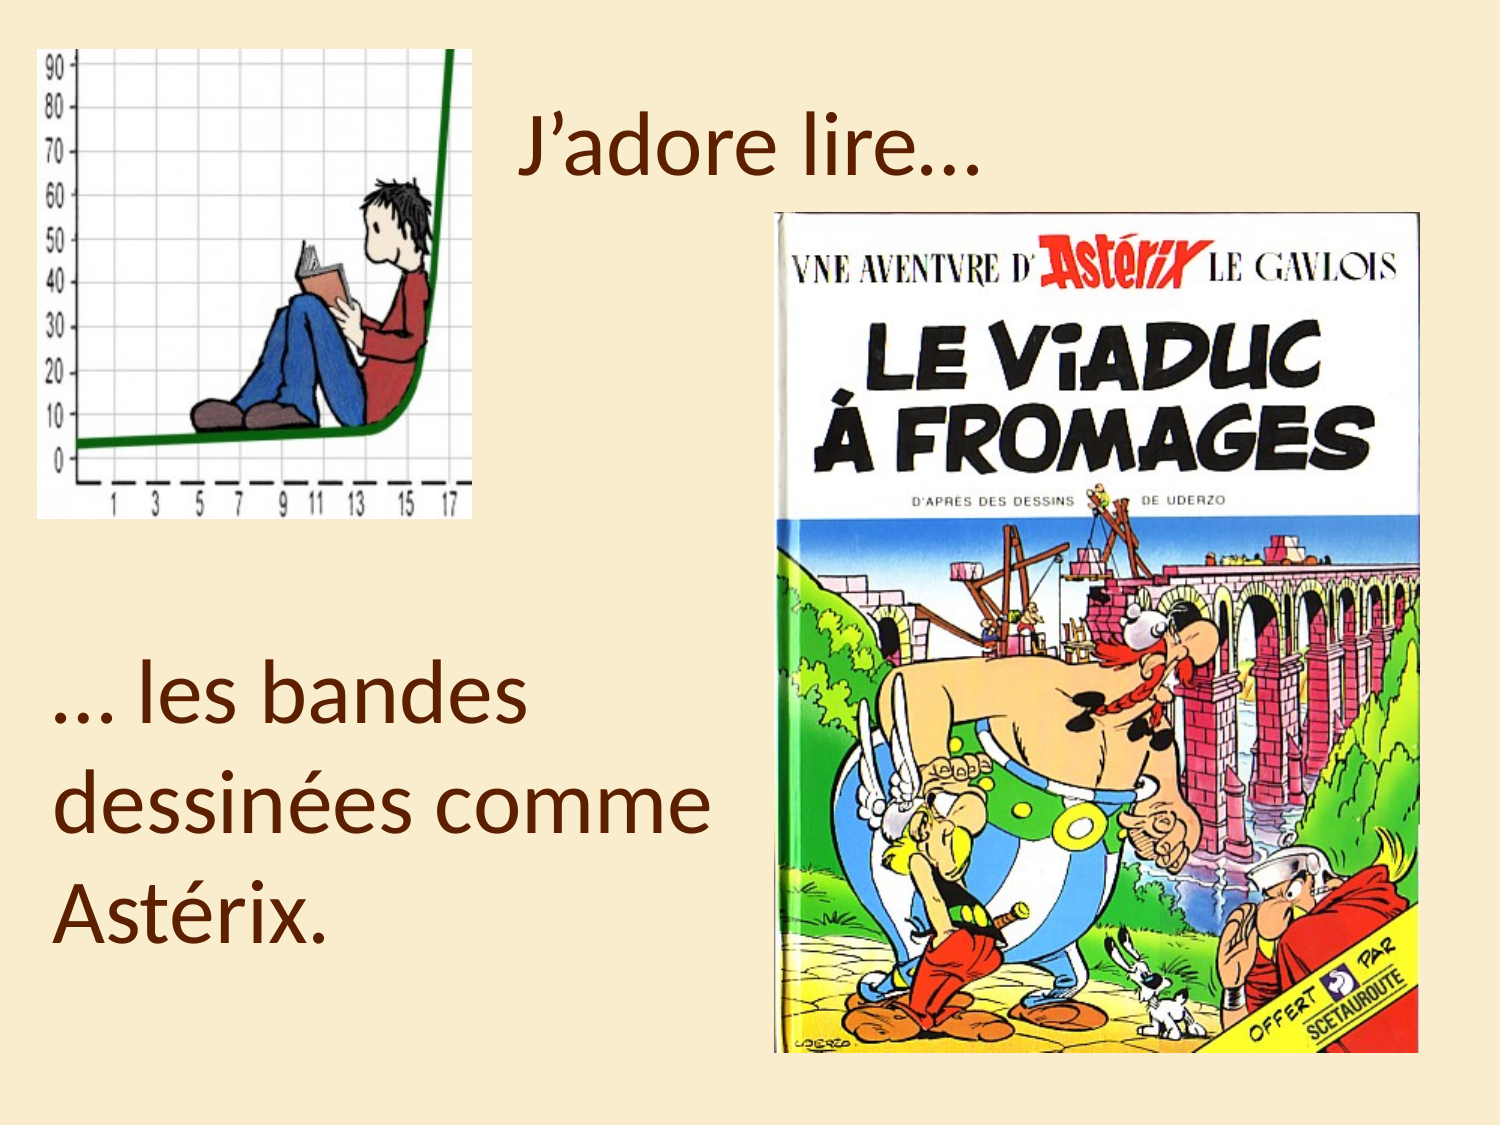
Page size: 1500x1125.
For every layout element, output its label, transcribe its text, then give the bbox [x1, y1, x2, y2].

picture [774, 212, 1421, 1053]
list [37, 49, 473, 519]
title J’adore lire… [75, 45, 1425, 233]
text_box … les bandes dessinées comme Astérix. [37, 624, 763, 970]
